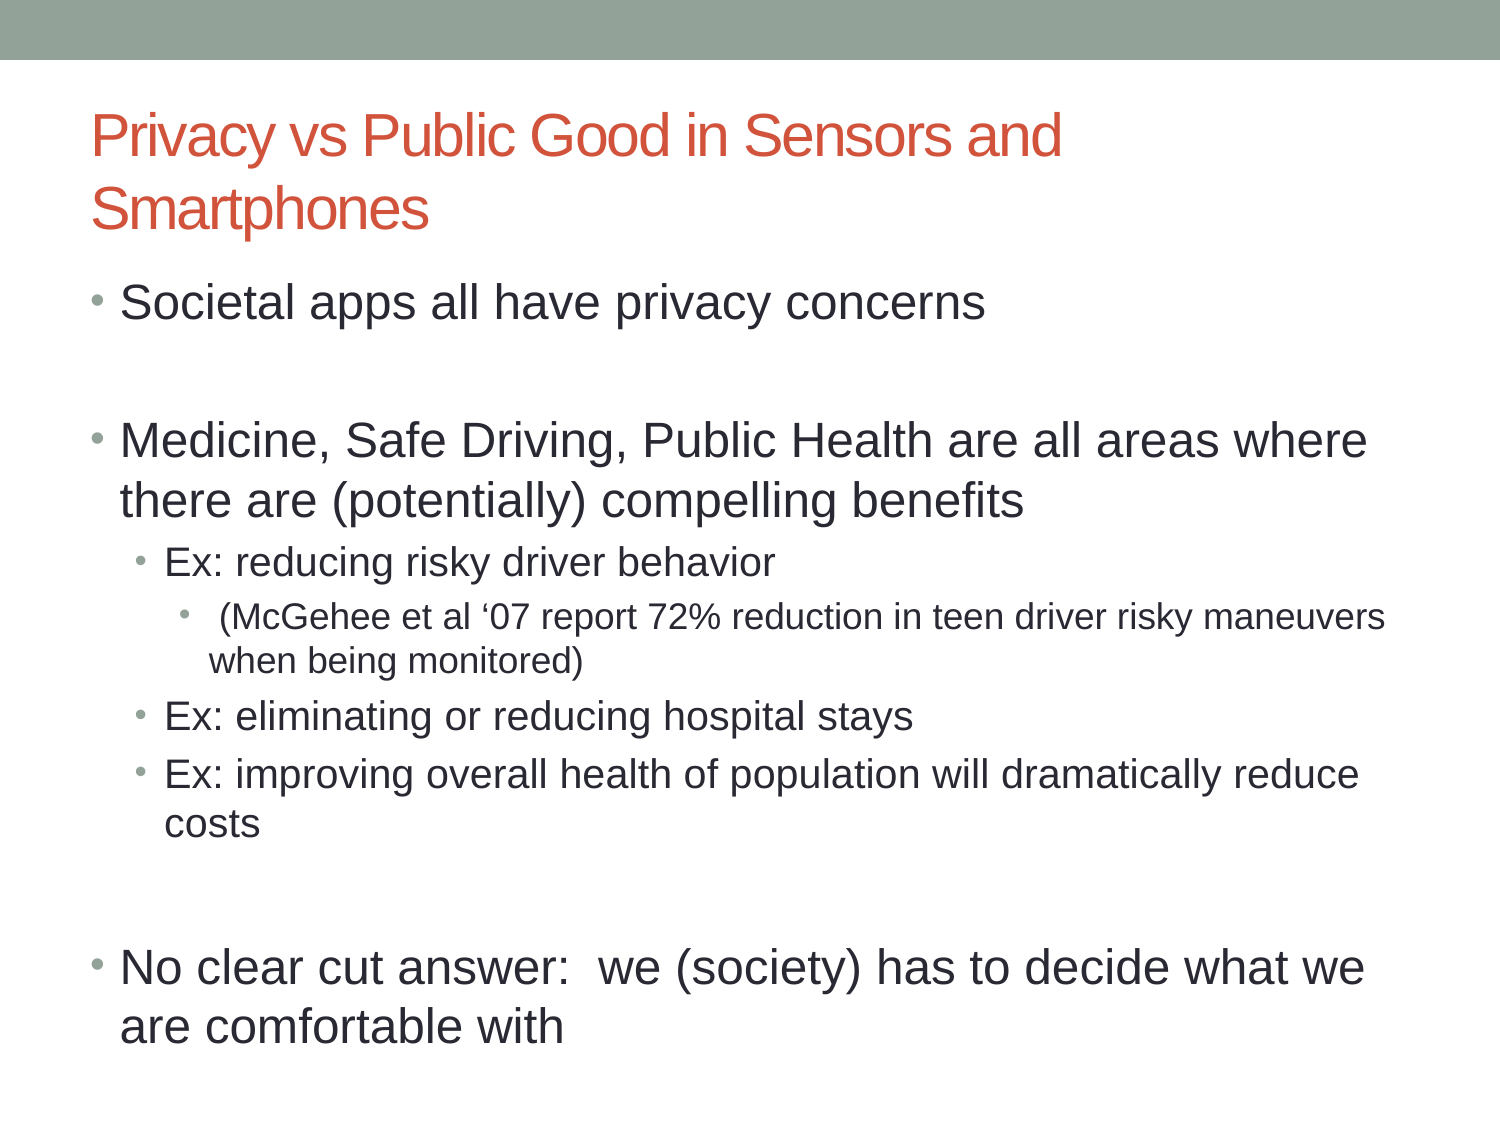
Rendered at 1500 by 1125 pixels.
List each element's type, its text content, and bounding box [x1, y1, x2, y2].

title Privacy vs Public Good in Sensors and Smartphones [75, 87, 1425, 250]
list Societal apps all have privacy concerns Medicine, Safe Driving, Public Health are all areas where there are (potentially) compelling benefits Ex: reducing risky driver behavior (McGehee et al ‘07 report 72% reduction in teen driver risky maneuvers when being monitored) Ex: eliminating or reducing hospital stays Ex: improving overall health of population will dramatically reduce costs No clear cut answer: we (society) has to decide what we are comfortable with [75, 262, 1425, 1063]
